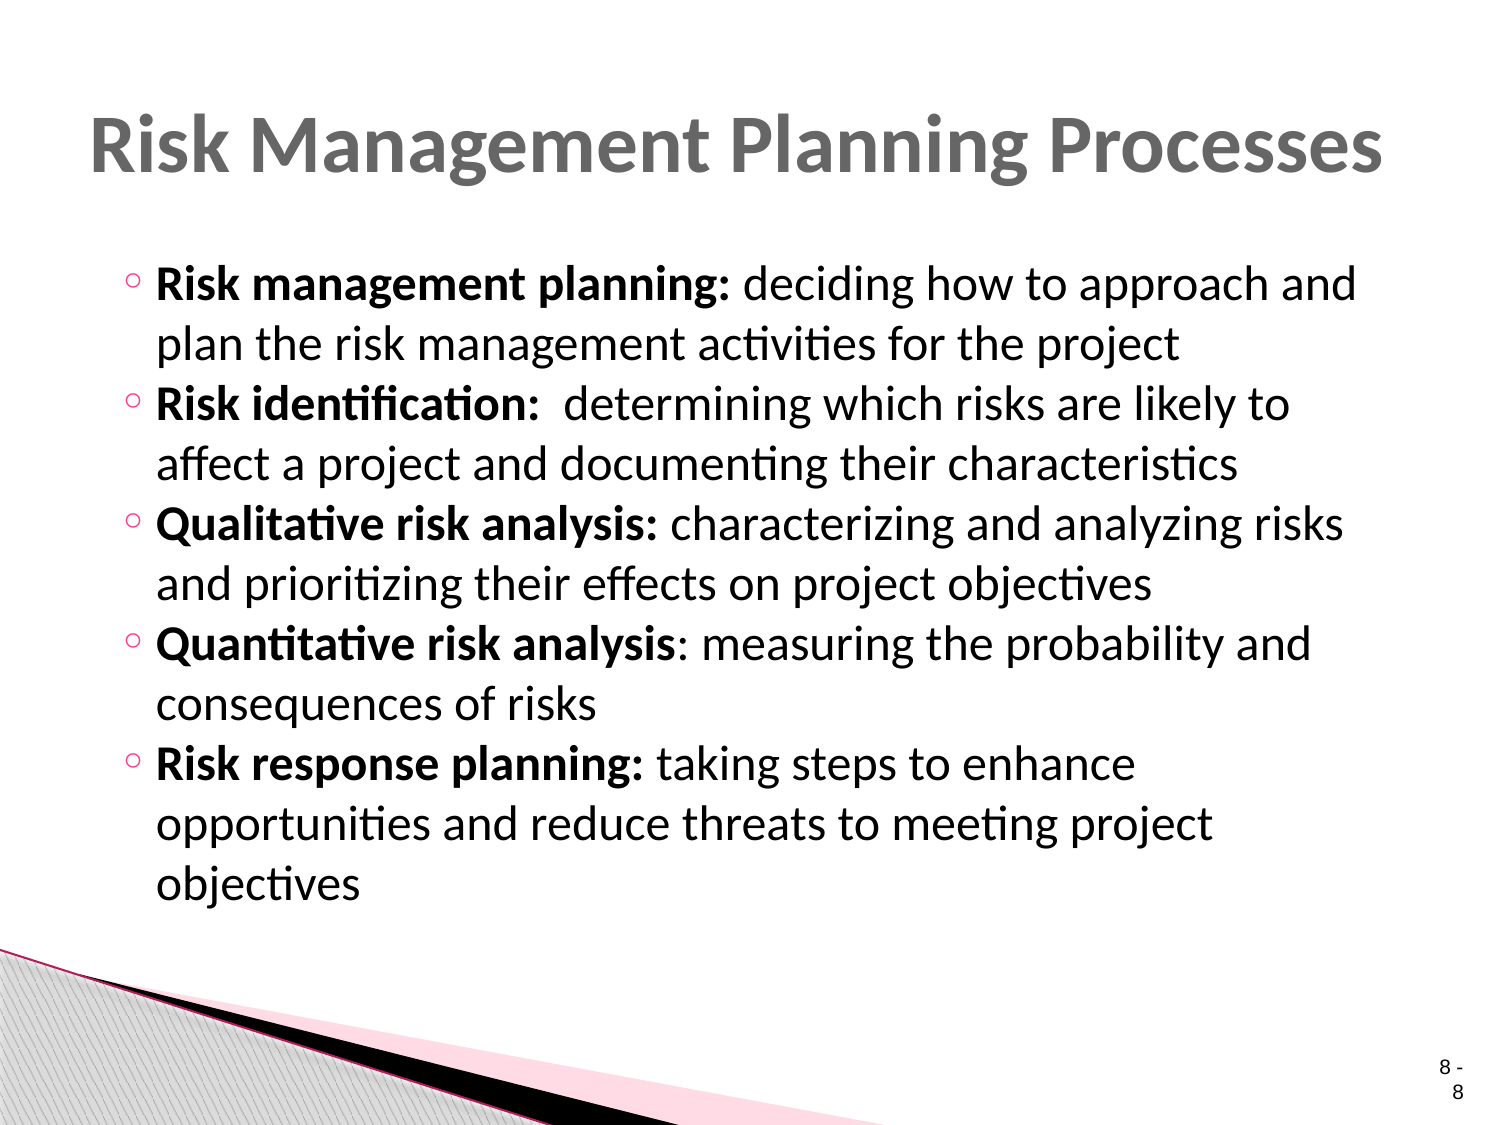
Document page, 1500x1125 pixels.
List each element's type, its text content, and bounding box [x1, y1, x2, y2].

list Risk management planning: deciding how to approach and plan the risk management activities for the project Risk identification: determining which risks are likely to affect a project and documenting their characteristics Qualitative risk analysis: characterizing and analyzing risks and prioritizing their effects on project objectives Quantitative risk analysis: measuring the probability and consequences of risks Risk response planning: taking steps to enhance opportunities and reduce threats to meeting project objectives [75, 243, 1425, 986]
slide_number 8 - 8 [1418, 1051, 1479, 1112]
title Risk Management Planning Processes [75, 45, 1425, 233]
